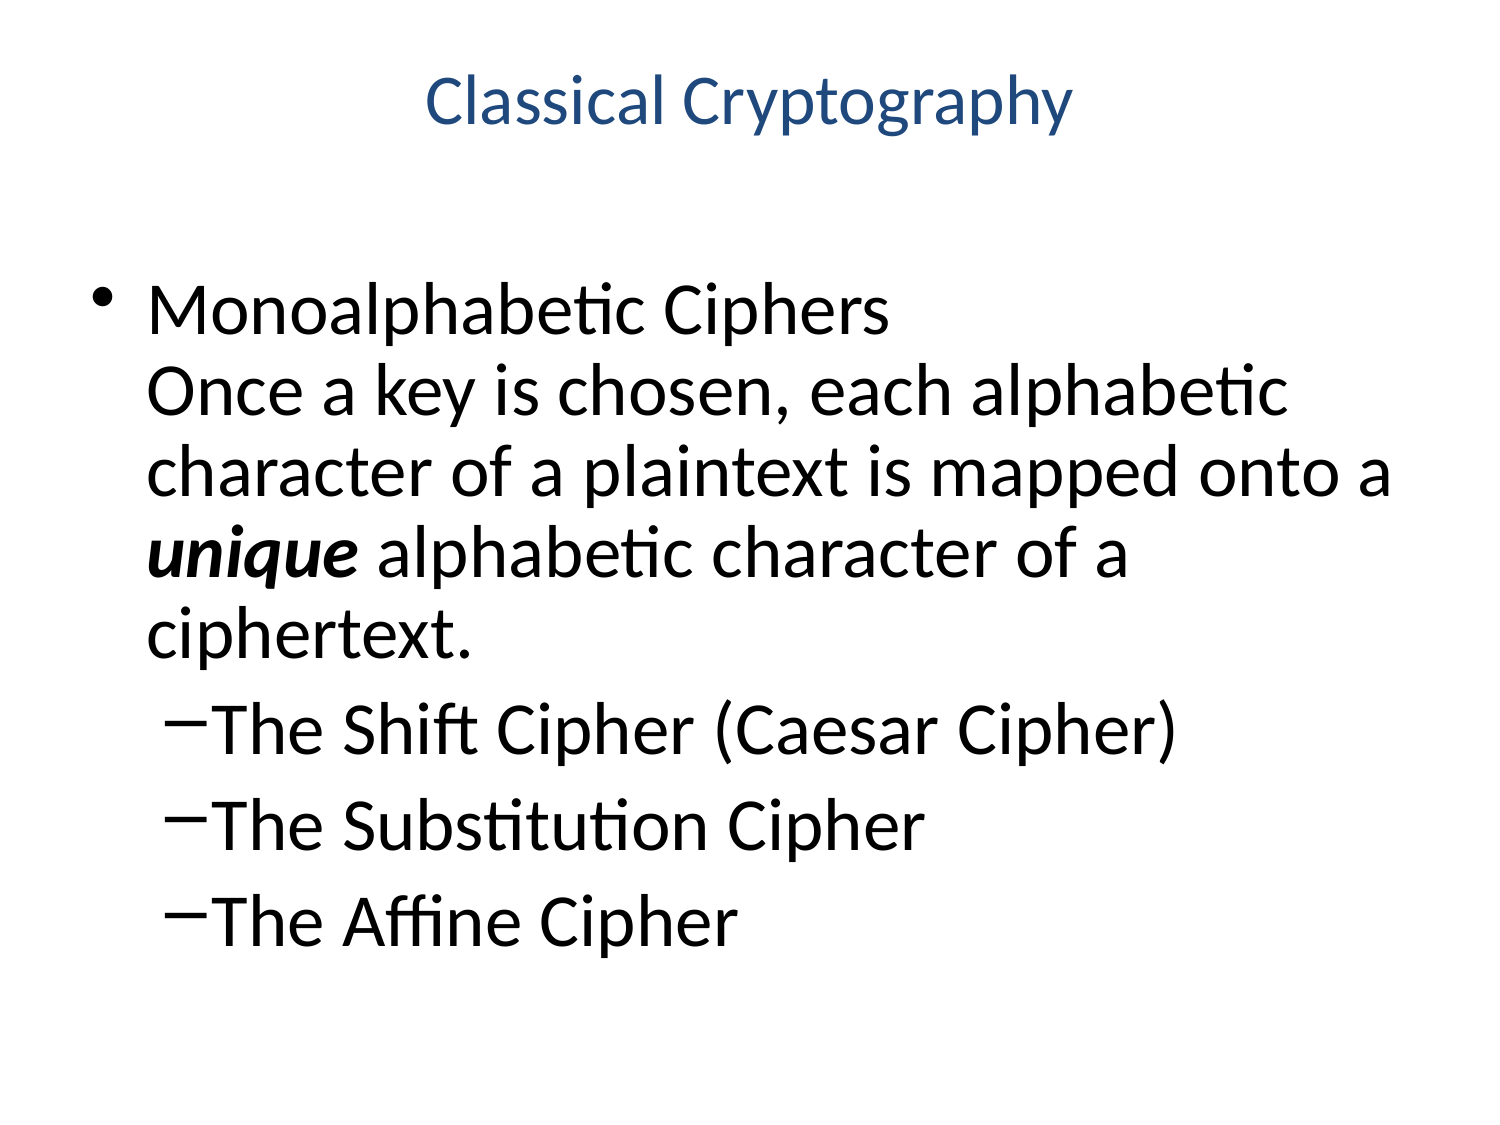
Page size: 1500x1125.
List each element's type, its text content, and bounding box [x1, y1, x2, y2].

title Classical Cryptography [75, 45, 1425, 233]
list Monoalphabetic Ciphers Once a key is chosen, each alphabetic character of a plaintext is mapped onto a unique alphabetic character of a ciphertext. The Shift Cipher (Caesar Cipher) The Substitution Cipher The Affine Cipher [75, 262, 1425, 1005]
